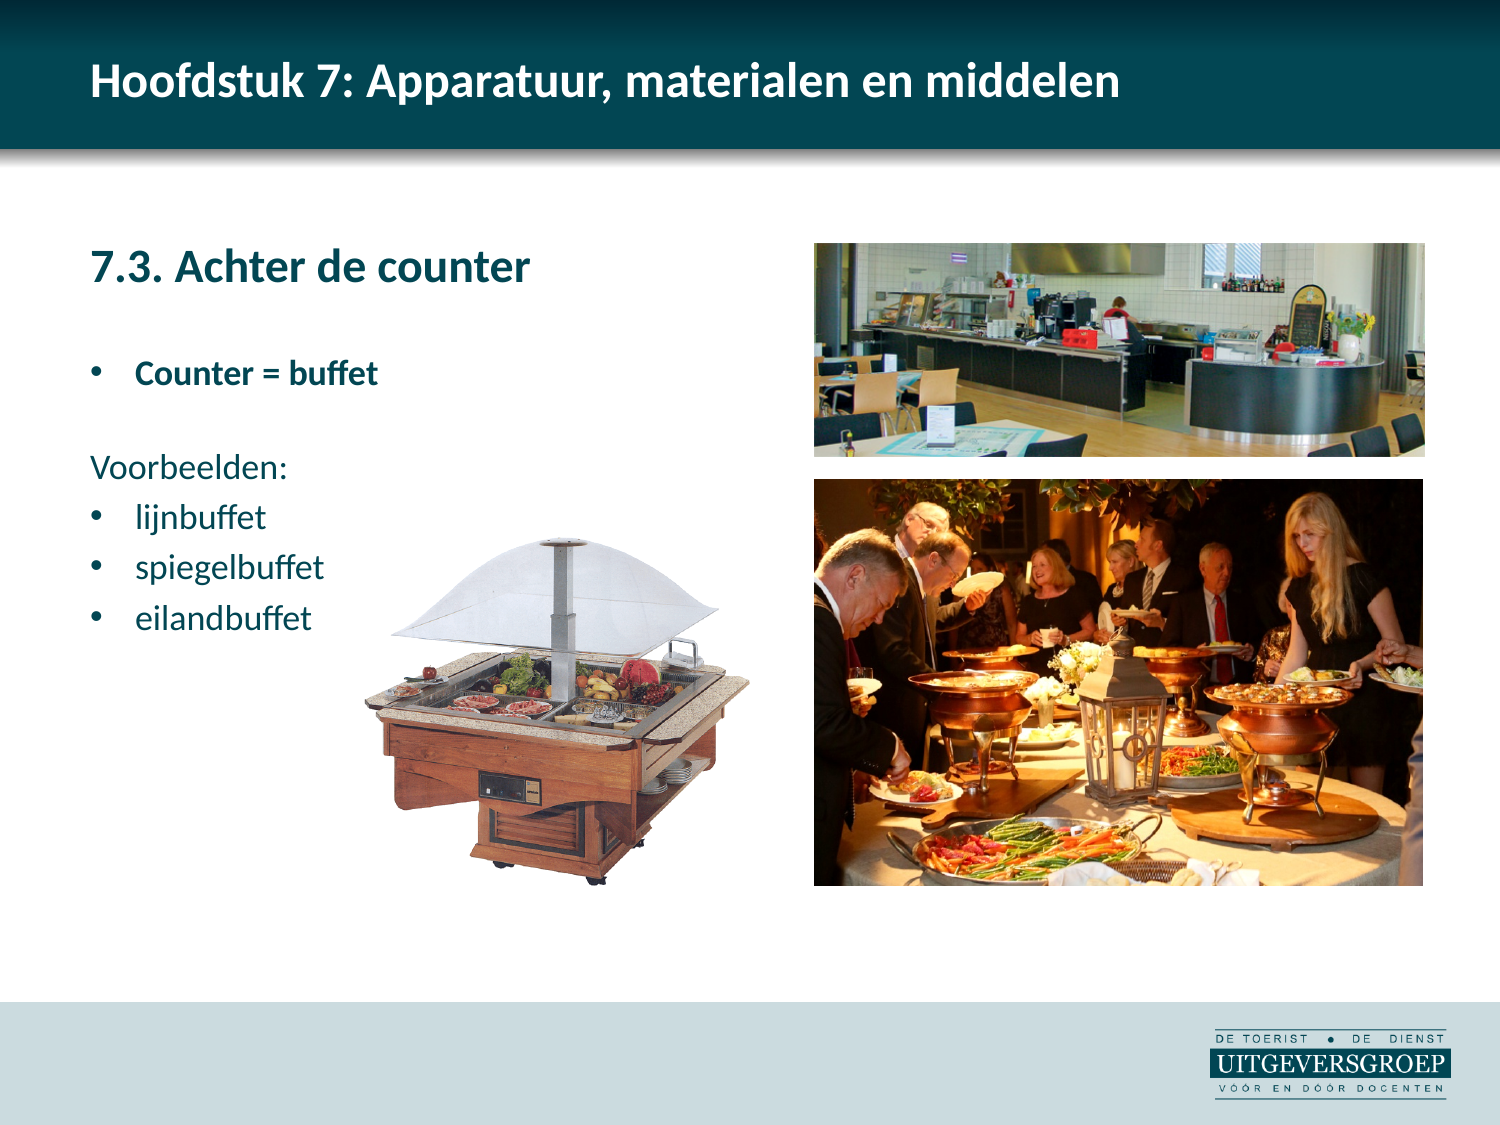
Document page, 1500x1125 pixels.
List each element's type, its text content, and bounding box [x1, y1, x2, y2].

picture [363, 536, 751, 886]
picture [814, 479, 1423, 886]
picture [814, 243, 1426, 457]
picture [1210, 1021, 1451, 1106]
list 7.3. Achter de counter Counter = buffet Voorbeelden: lijnbuffet spiegelbuffet eilandbuffet [75, 221, 1425, 965]
title Hoofdstuk 7: Apparatuur, materialen en middelen [75, 0, 1425, 172]
